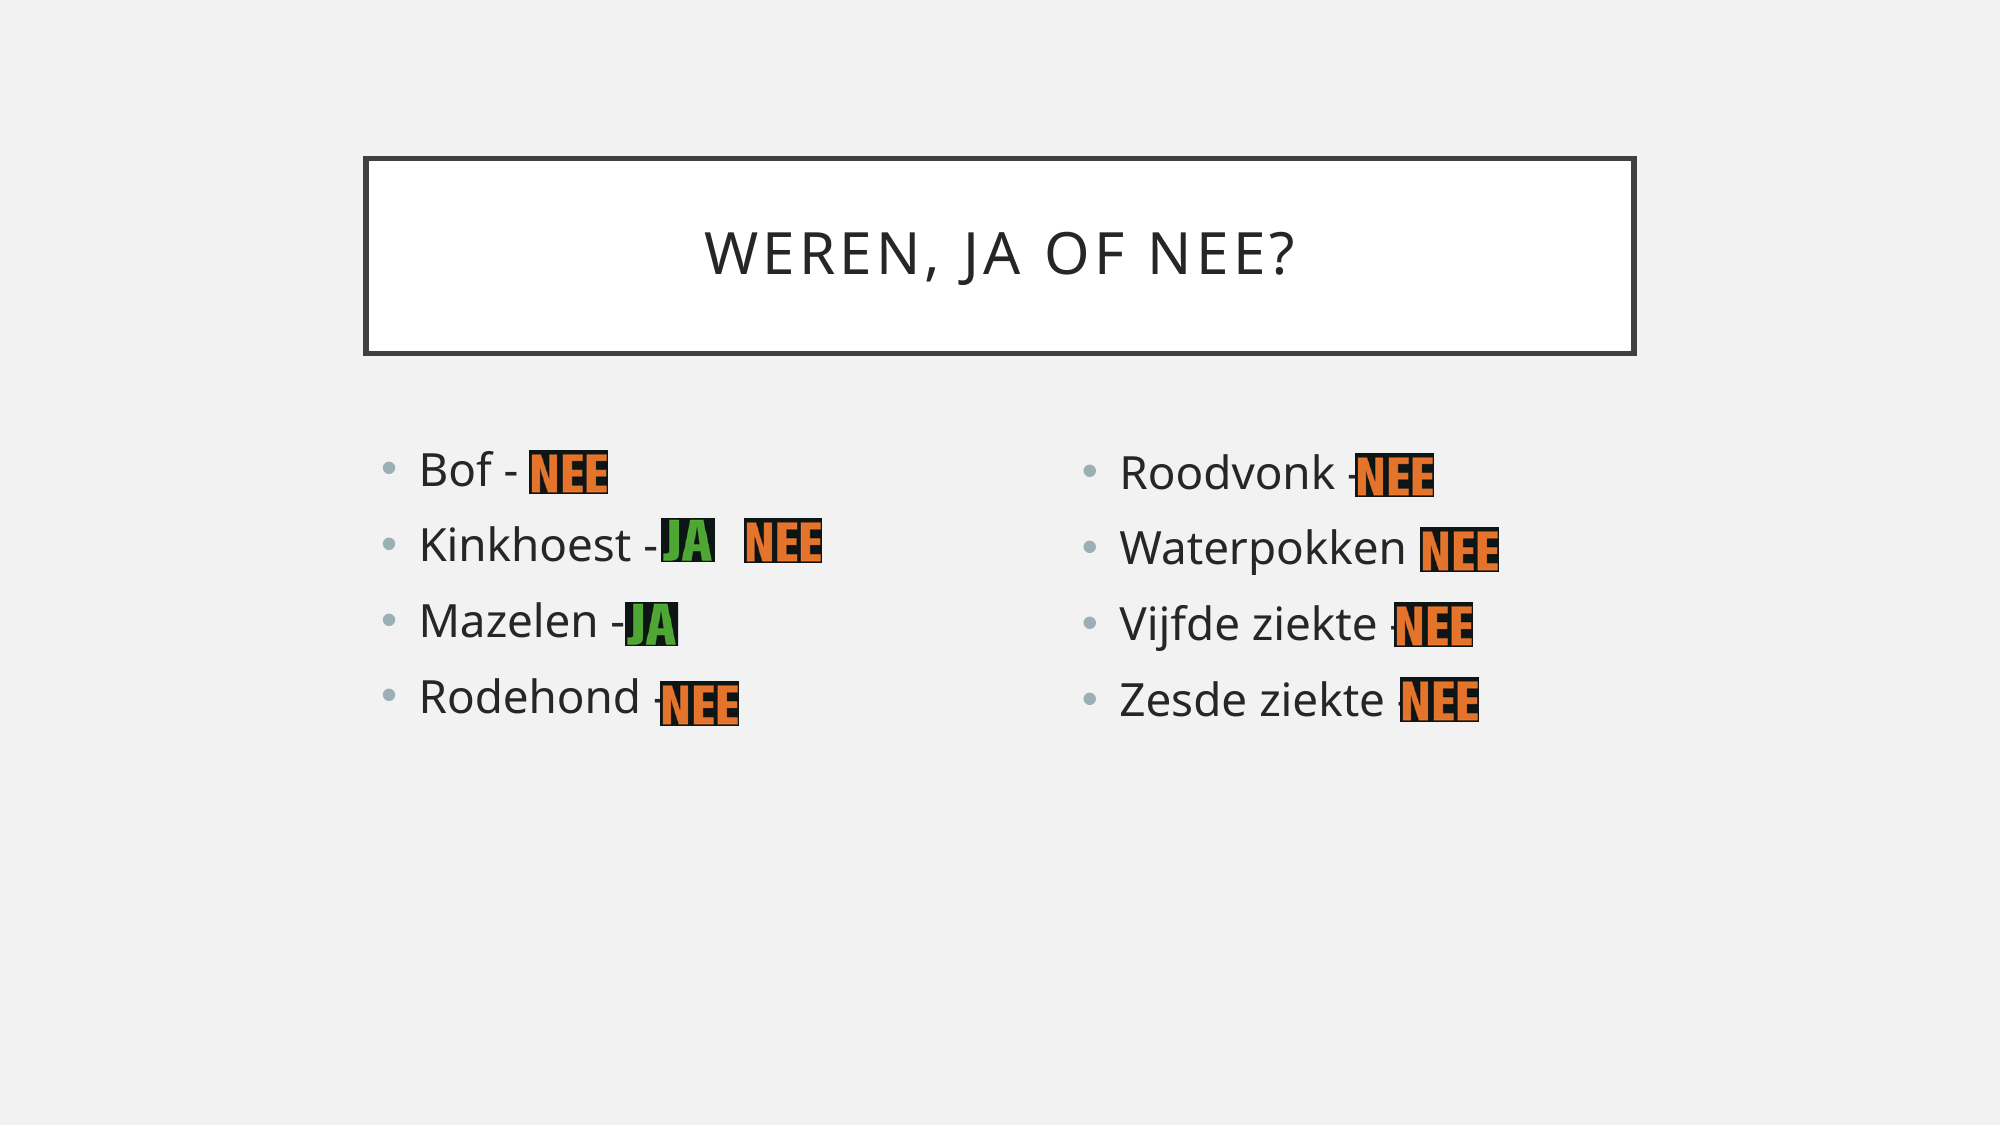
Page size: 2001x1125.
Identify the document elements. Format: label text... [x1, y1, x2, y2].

picture [529, 450, 608, 495]
list Bof - Kinkhoest - Mazelen - Rodehond - [366, 432, 1067, 942]
title Weren, ja of nee? [363, 156, 1637, 356]
picture [624, 602, 679, 647]
picture [744, 518, 822, 563]
picture [1400, 677, 1479, 722]
picture [660, 518, 716, 563]
picture [1355, 453, 1434, 498]
picture [1394, 602, 1473, 647]
picture [1420, 527, 1499, 572]
list Roodvonk - Waterpokken - Vijfde ziekte - Zesde ziekte - [1066, 435, 1768, 945]
picture [660, 681, 739, 726]
